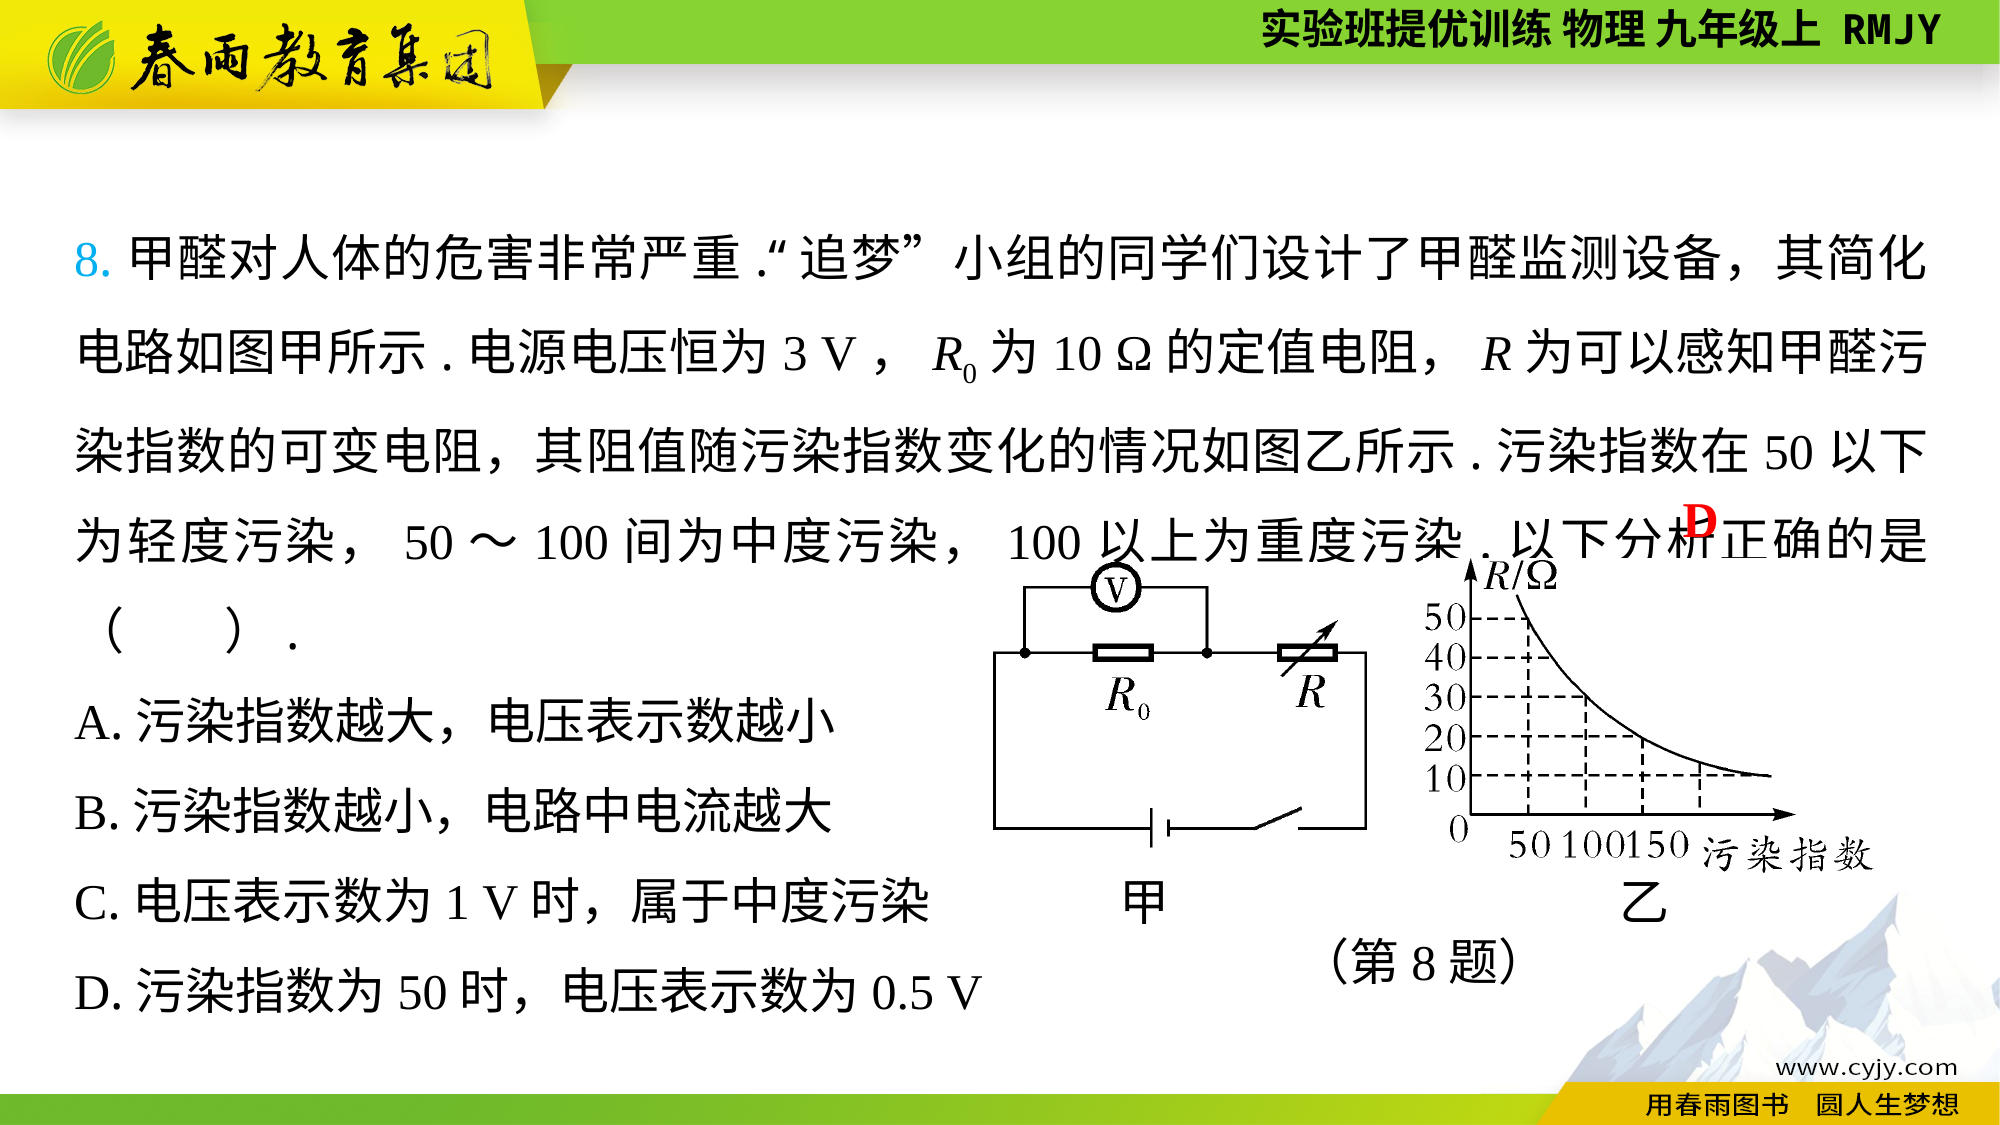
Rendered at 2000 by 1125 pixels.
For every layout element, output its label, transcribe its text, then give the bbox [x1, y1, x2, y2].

text_box 甲 乙 （第8题） [1104, 863, 1743, 998]
picture [0, 0, 2000, 1125]
text_box D [1667, 479, 1734, 555]
list 8.甲醛对人体的危害非常严重.“追梦”小组的同学们设计了甲醛监测设备，其简化电路如图甲所示.电源电压恒为3 V，R0为10 Ω的定值电阻，R为可以感知甲醛污染指数的可变电阻，其阻值随污染指数变化的情况如图乙所示.污染指数在50以下为轻度污染，50～100间为中度污染，100以上为重度污染.以下分析正确的是（ ）. A.污染指数越大，电压表示数越小 B.污染指数越小，电路中电流越大 C.电压表示数为1 V时，属于中度污染 D.污染指数为50时，电压表示数为0.5 V [59, 189, 1944, 932]
